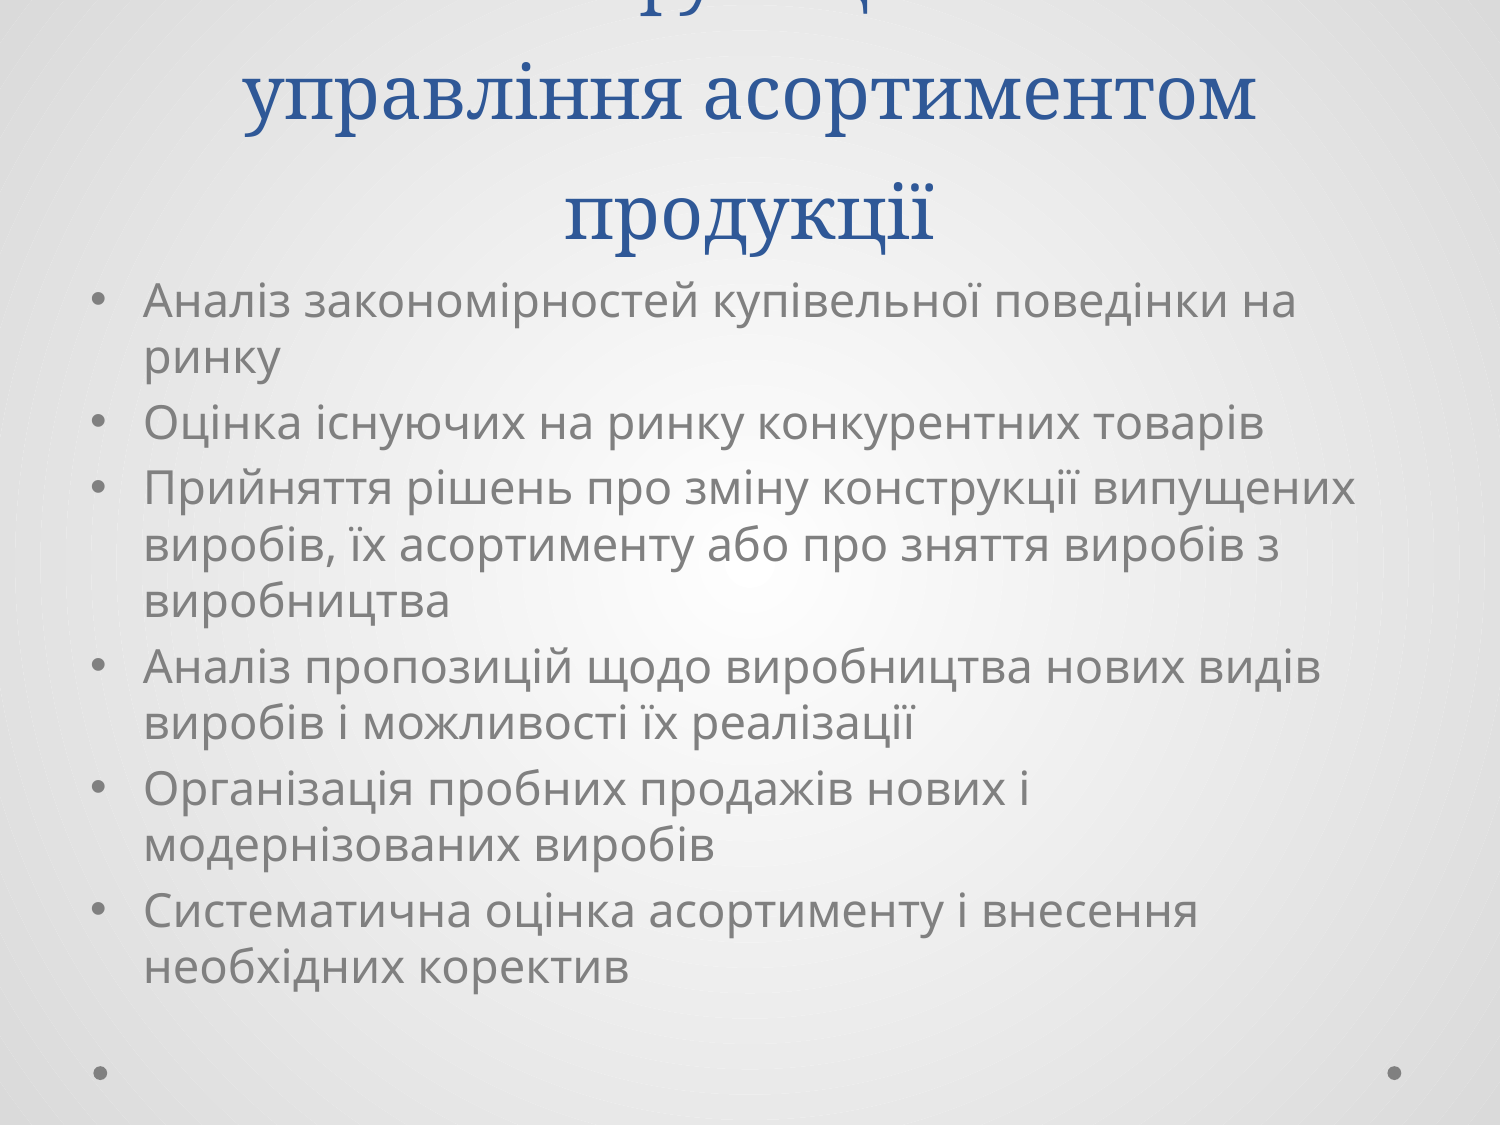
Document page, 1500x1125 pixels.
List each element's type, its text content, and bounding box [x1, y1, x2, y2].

list Аналіз закономірностей купівельної поведінки на ринку Оцінка існуючих на ринку конкурентних товарів Прийняття рішень про зміну конструкції випущених виробів, їх асортименту або про зняття виробів з виробництва Аналіз пропозицій щодо виробництва нових видів виробів і можливості їх реалізації Організація пробних продажів нових і модернізованих виробів Систематична оцінка асортименту і внесення необхідних коректив [75, 262, 1425, 1005]
title Основні функції систем управління асортиментом продукції [75, 0, 1425, 262]
